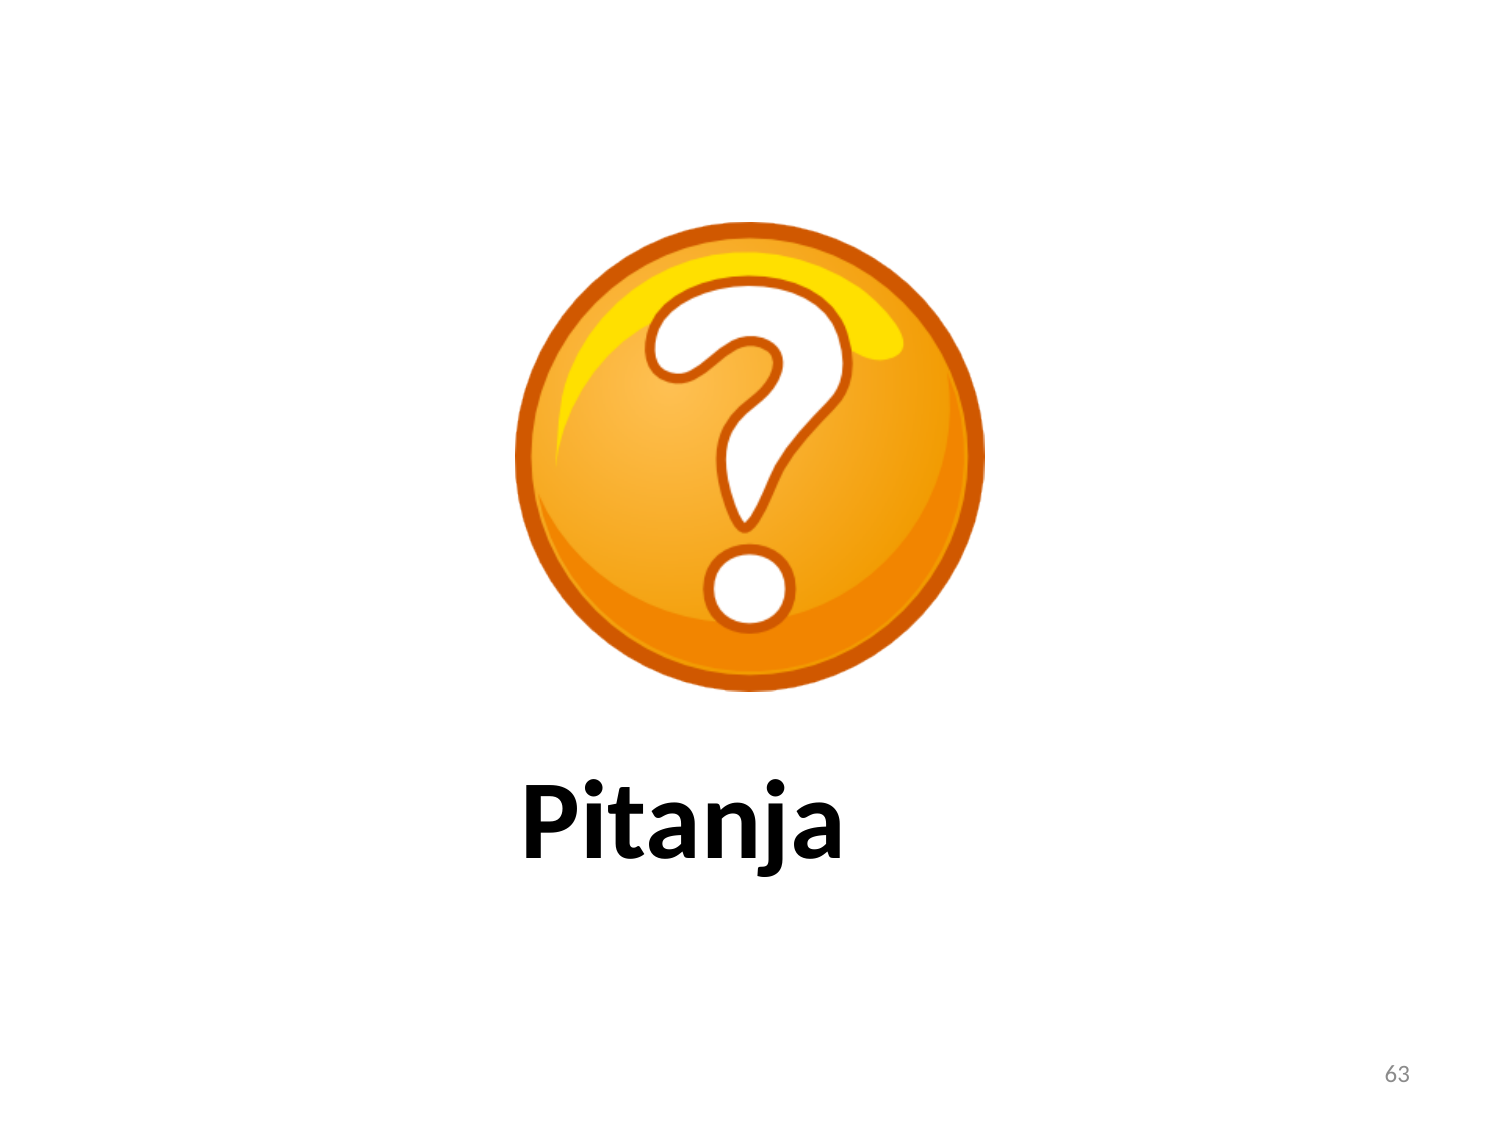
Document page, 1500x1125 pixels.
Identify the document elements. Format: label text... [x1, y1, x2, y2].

picture [515, 222, 985, 692]
slide_number 63 [1074, 1042, 1425, 1103]
text_box Pitanja [505, 738, 862, 888]
